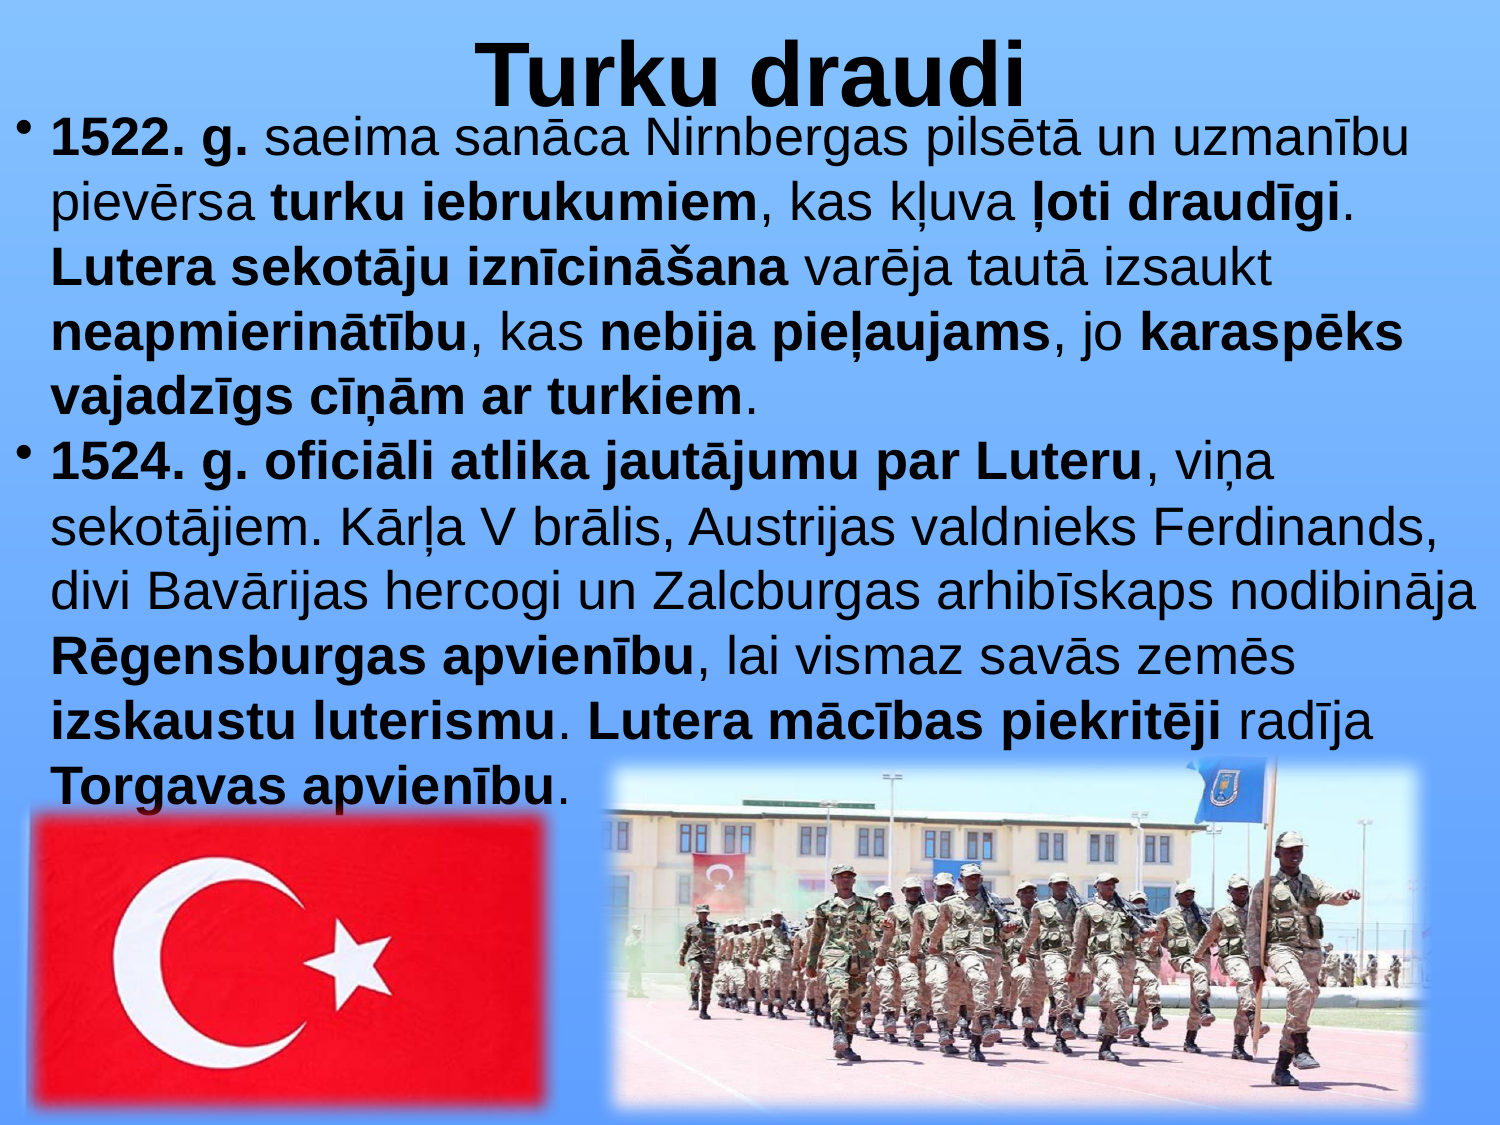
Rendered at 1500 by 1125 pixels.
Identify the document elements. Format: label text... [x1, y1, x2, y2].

text_box 1522. g. saeima sanāca Nirnbergas pilsētā un uzmanību pievērsa turku iebrukumiem, kas kļuva ļoti draudīgi. Lutera sekotāju iznīcināšana varēja tautā izsaukt neapmierinātību, kas nebija pieļaujams, jo karaspēks vajadzīgs cīņām ar turkiem. 1524. g. oficiāli atlika jautājumu par Luteru, viņa sekotājiem. Kārļa V brālis, Austrijas valdnieks Ferdinands, divi Bavārijas hercogi un Zalcburgas arhibīskaps nodibināja Rēgensburgas apvienību, lai vismaz savās zemēs izskaustu luterismu. Lutera mācības piekritēji radīja Torgavas apvienību. [0, 93, 1500, 823]
picture [15, 796, 563, 1125]
title Turku draudi [76, 0, 1428, 93]
picture [594, 749, 1433, 1125]
